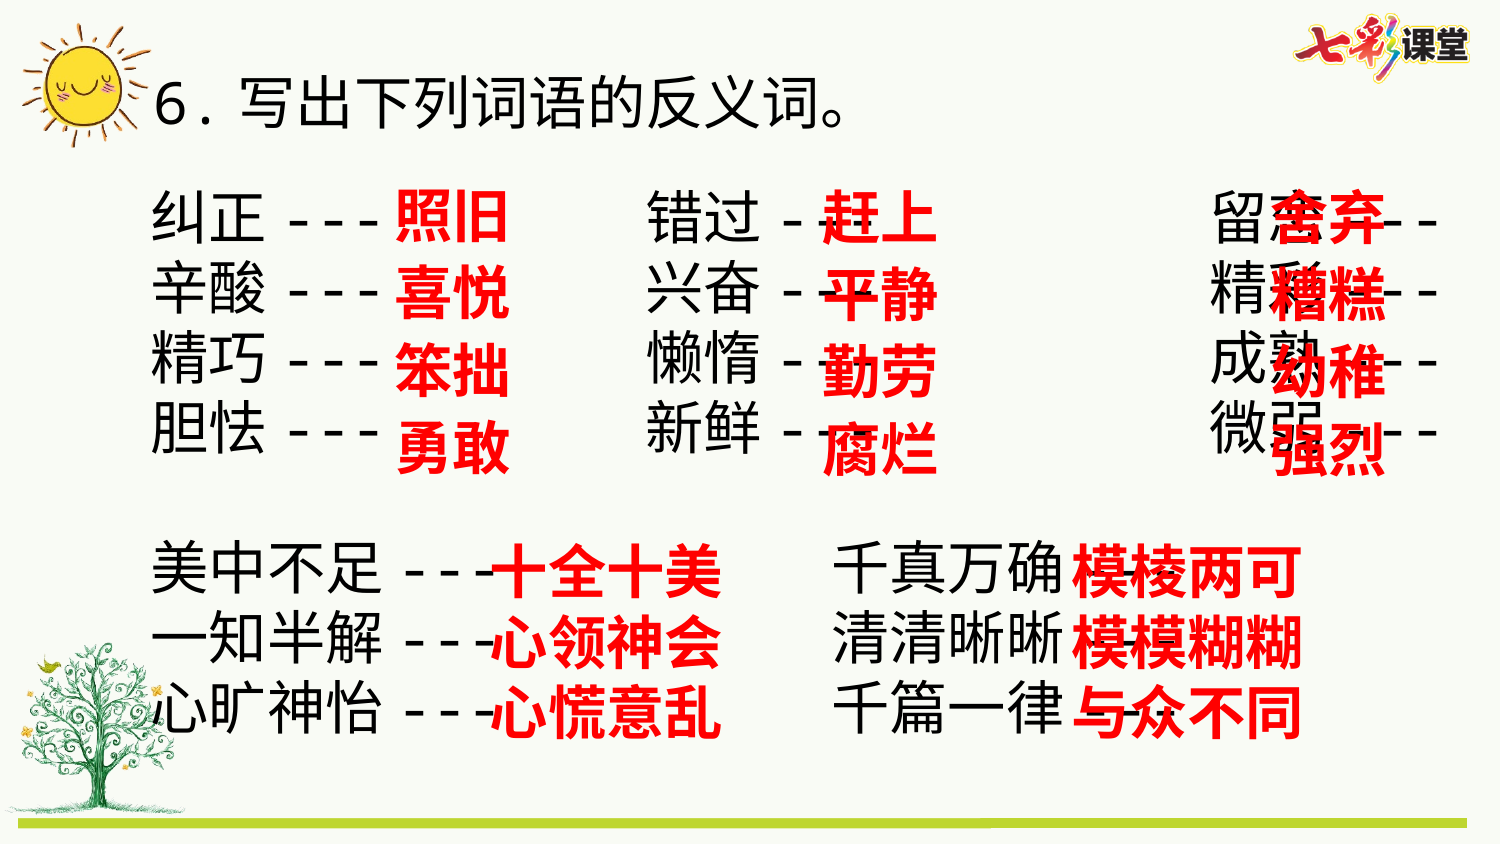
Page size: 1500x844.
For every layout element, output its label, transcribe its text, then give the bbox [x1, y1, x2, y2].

text_box 糟糕 [1255, 251, 1403, 328]
picture [0, 0, 173, 172]
picture [0, 608, 1467, 844]
text_box 勤劳 [807, 328, 955, 405]
text_box 笨拙 [379, 326, 526, 403]
text_box 纠正--- 错过--- 留恋--- 辛酸--- 兴奋--- 精彩--- 精巧--- 懒惰--- 成熟--- 胆怯--- 新鲜--- 微弱--- 美中不足--- 千真万确--- 一知半解--- 清清晰晰--- 心旷神怡--- 千篇一律--- [135, 173, 1500, 749]
text_box 腐烂 [807, 405, 955, 491]
text_box 6.写出下列词语的反义词。 [138, 58, 894, 144]
text_box 心慌意乱 [475, 668, 738, 754]
text_box 勇敢 [379, 403, 526, 489]
text_box 喜悦 [379, 249, 526, 326]
picture [1291, 9, 1472, 87]
text_box 平静 [807, 251, 955, 328]
text_box 模棱两可 [1056, 528, 1319, 598]
text_box 赶上 [807, 173, 955, 251]
text_box 模模糊糊 [1056, 598, 1319, 668]
text_box 心领神会 [475, 598, 738, 668]
text_box 照旧 [379, 171, 526, 249]
text_box 舍弃 [1255, 173, 1403, 251]
text_box 与众不同 [1056, 668, 1319, 754]
text_box 幼稚 [1255, 328, 1403, 405]
text_box 强烈 [1255, 405, 1403, 491]
text_box 十全十美 [475, 528, 738, 598]
